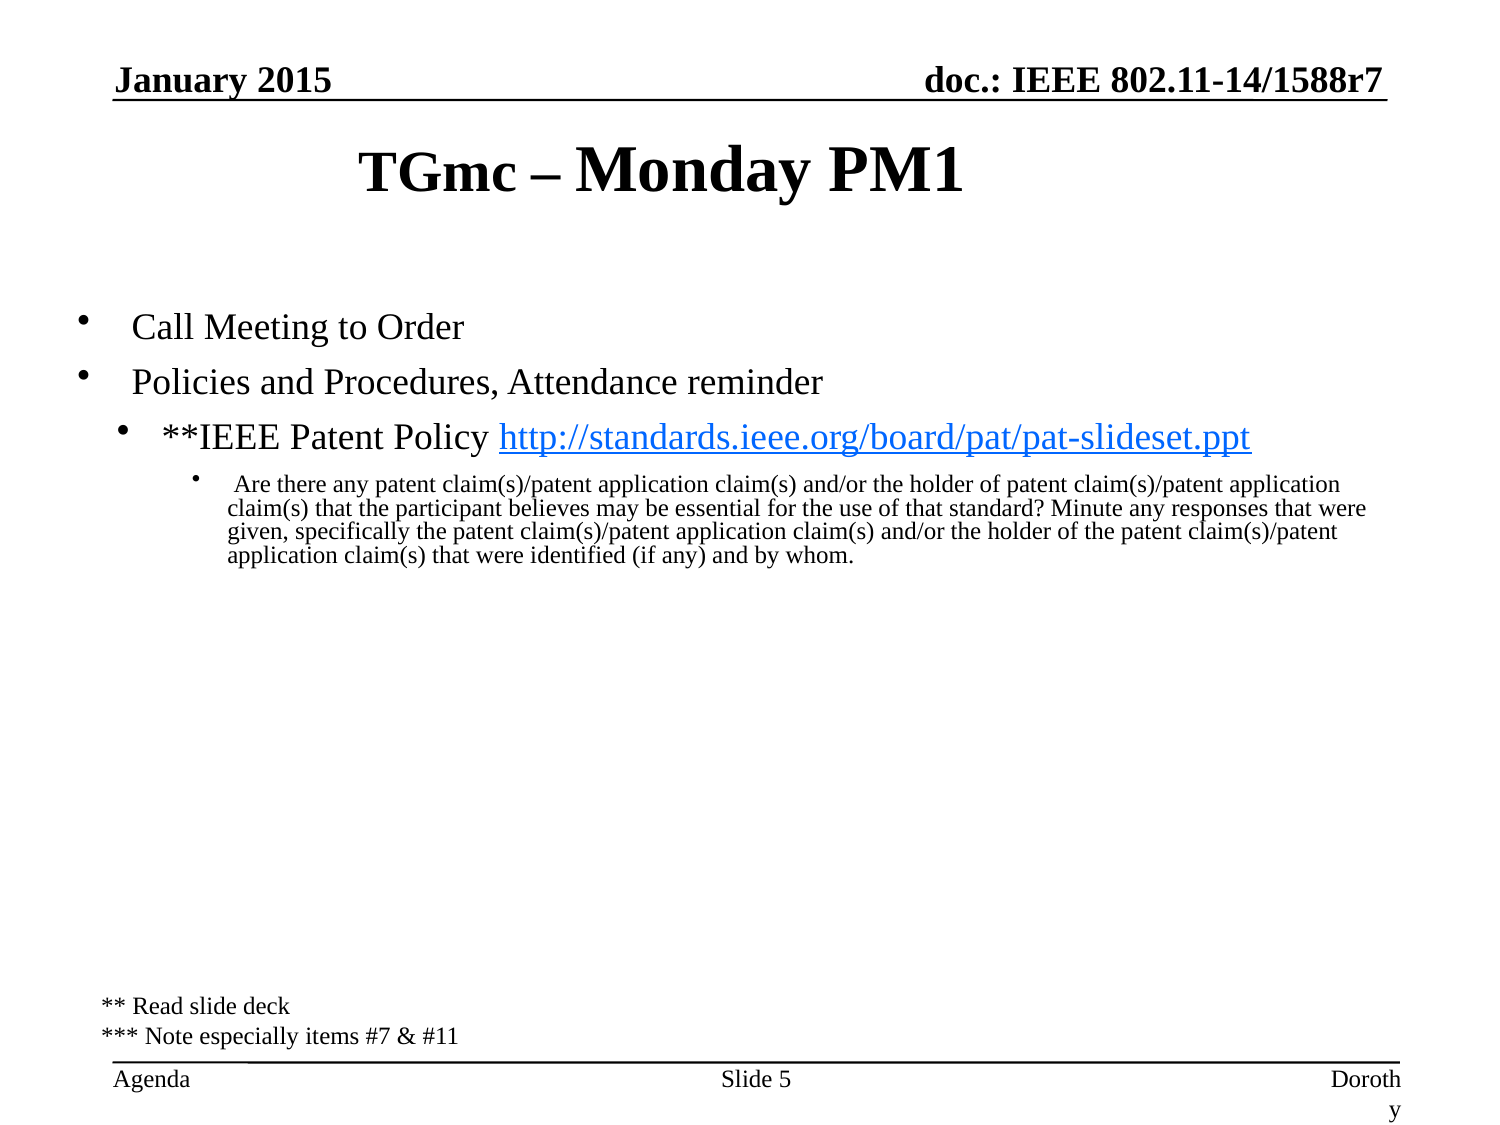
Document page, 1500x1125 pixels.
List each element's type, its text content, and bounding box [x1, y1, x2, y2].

slide_number Slide 5 [712, 1062, 800, 1093]
text_box ** Read slide deck *** Note especially items #7 & #11 [86, 982, 475, 1088]
text_box [112, 0, 1388, 137]
footer Dorothy Stanley, Aruba Networks [1325, 1062, 1402, 1093]
text_box [62, 137, 1450, 1050]
text_box Call Meeting to Order Policies and Procedures, Attendance reminder **IEEE Patent Policy http://standards.ieee.org/board/pat/pat-slideset.ppt Are there any patent claim(s)/patent application claim(s) and/or the holder of patent claim(s)/patent application claim(s) that the participant believes may be essential for the use of that standard? Minute any responses that were given, specifically the patent claim(s)/patent application claim(s) and/or the holder of the patent claim(s)/patent application claim(s) that were identified (if any) and by whom. [62, 303, 1388, 577]
title TGmc – Monday PM1 [24, 99, 1300, 275]
